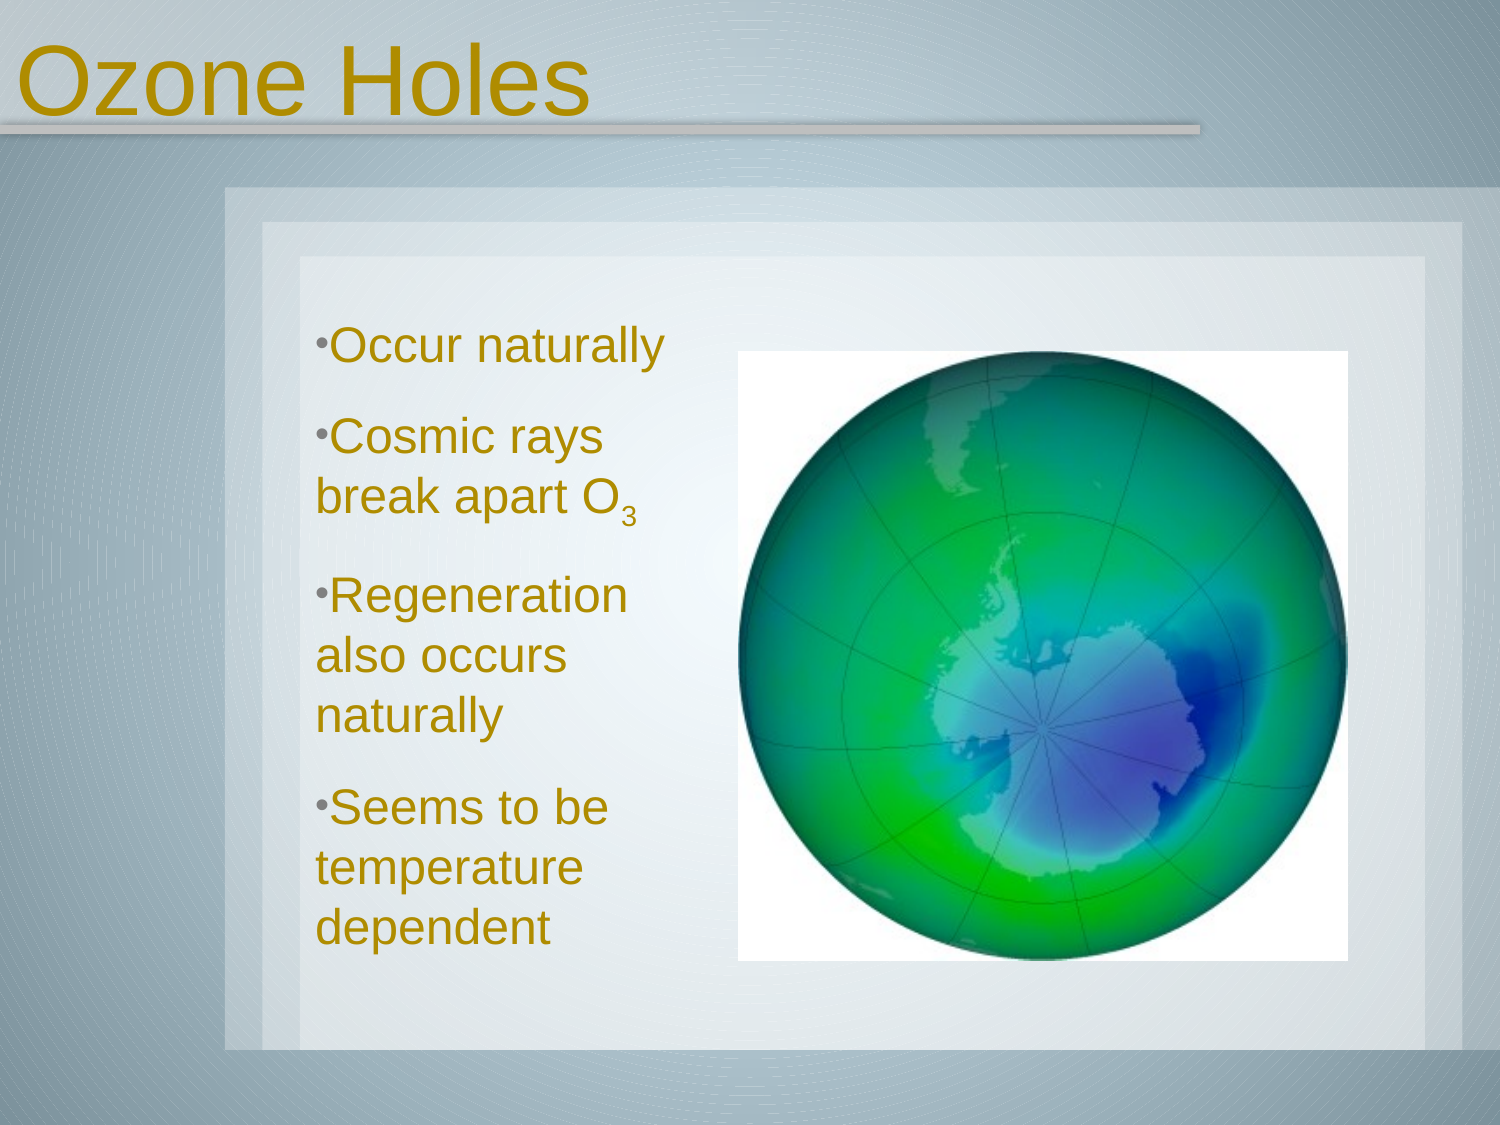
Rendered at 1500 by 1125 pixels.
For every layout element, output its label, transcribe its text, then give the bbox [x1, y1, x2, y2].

title Ozone Holes [0, 15, 1200, 144]
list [737, 350, 1349, 962]
list Occur naturally Cosmic rays break apart O3 Regeneration also occurs naturally Seems to be temperature dependent [300, 304, 692, 988]
